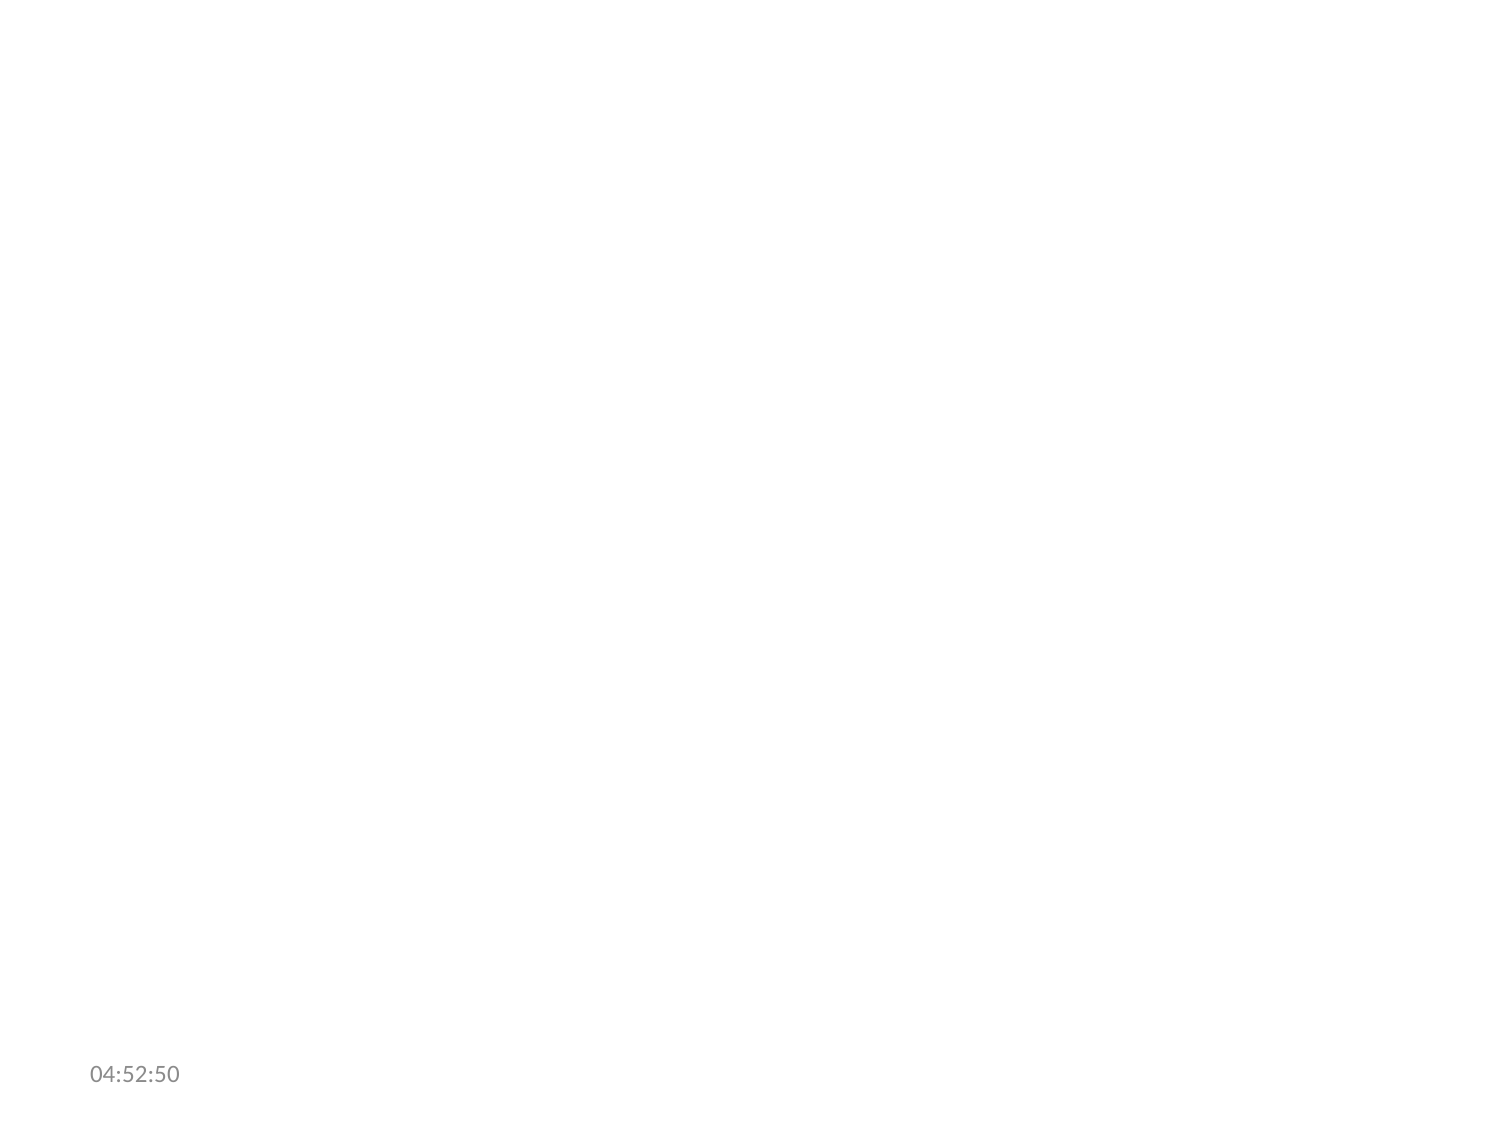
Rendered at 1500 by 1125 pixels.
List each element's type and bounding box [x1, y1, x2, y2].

slide_number [75, 1042, 425, 1103]
